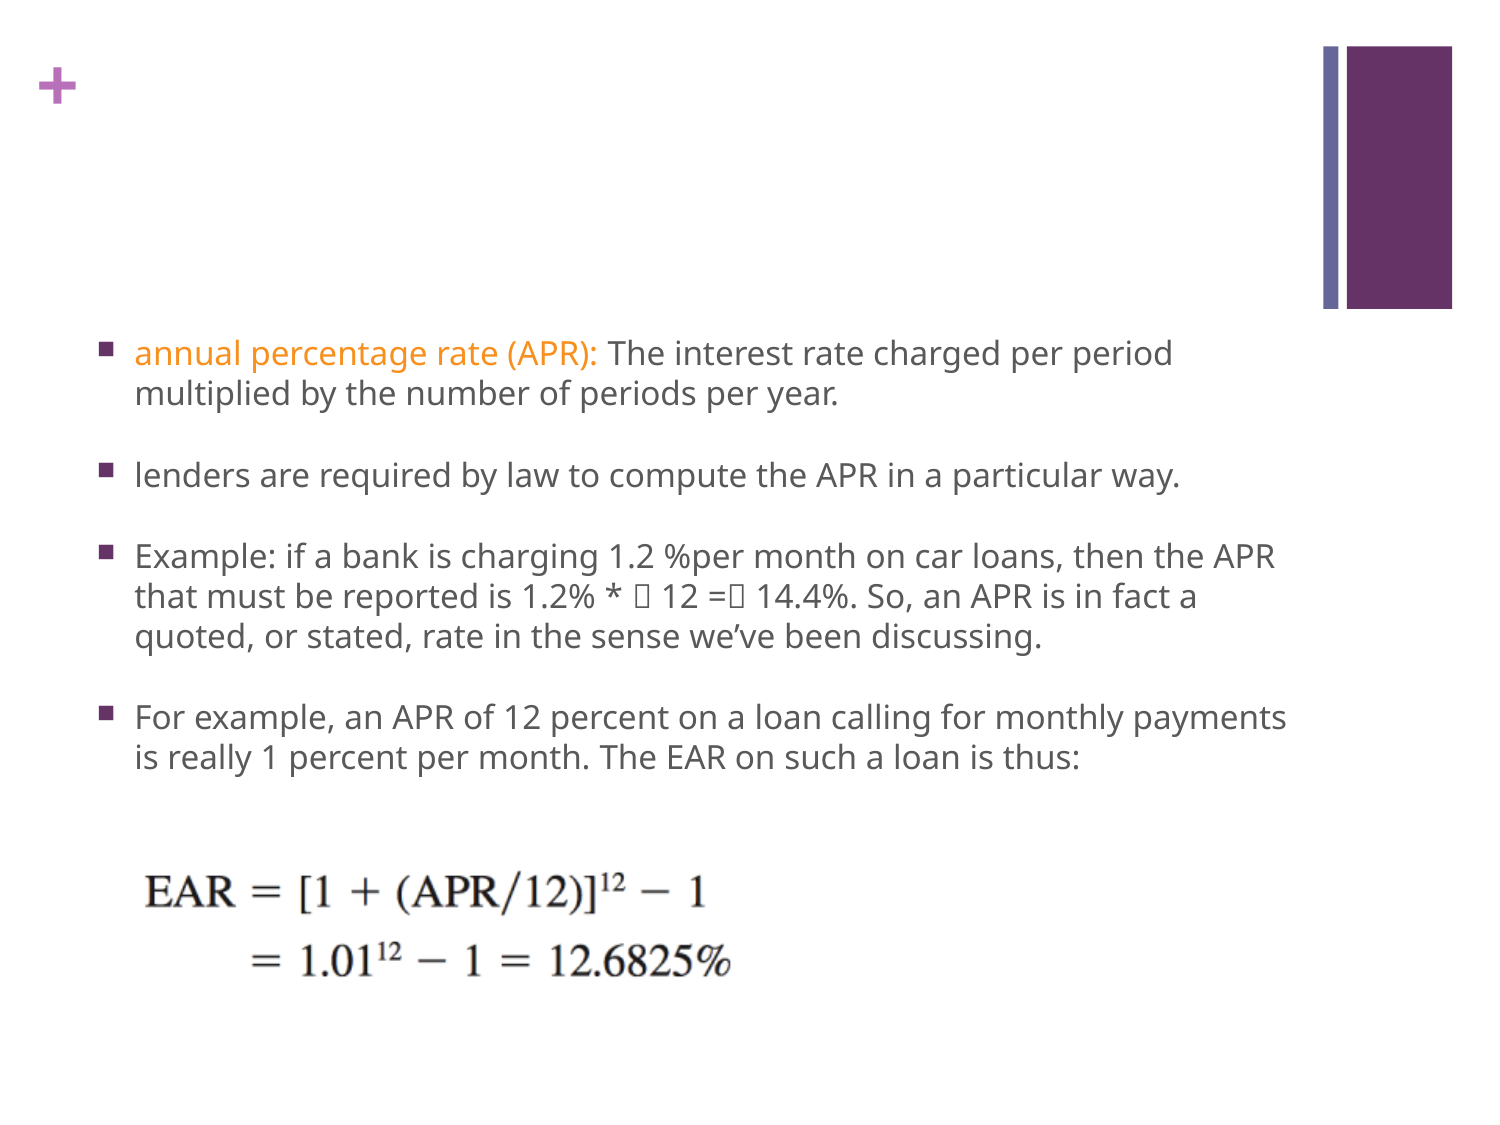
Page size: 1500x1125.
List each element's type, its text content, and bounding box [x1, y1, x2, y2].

list annual percentage rate (APR): The interest rate charged per period multiplied by the number of periods per year. lenders are required by law to compute the APR in a particular way. Example: if a bank is charging 1.2 %per month on car loans, then the APR that must be reported is 1.2% * 􏰉 12 =􏰊 14.4%. So, an APR is in fact a quoted, or stated, rate in the sense we’ve been discussing. For example, an APR of 12 percent on a loan calling for monthly payments is really 1 percent per month. The EAR on such a loan is thus: [81, 324, 1322, 1005]
picture [135, 854, 793, 1006]
